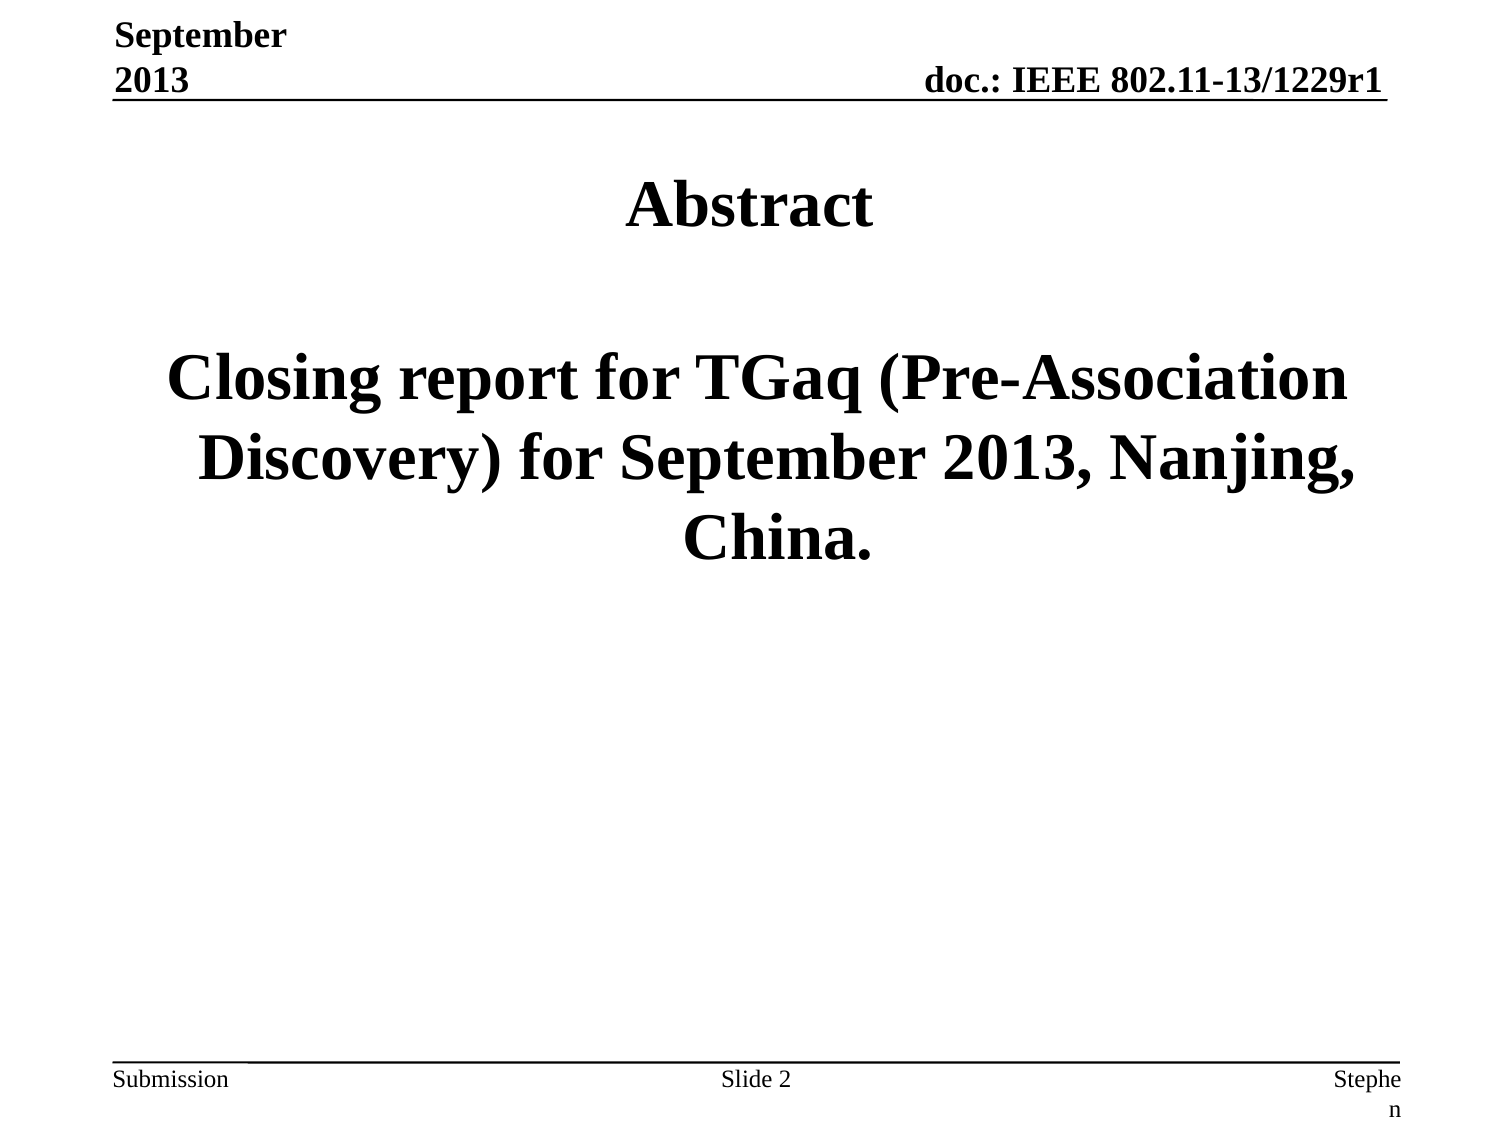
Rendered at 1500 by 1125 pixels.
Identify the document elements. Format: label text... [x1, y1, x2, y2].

footer Stephen McCann, Blackberry [1324, 1061, 1402, 1093]
list Closing report for TGaq (Pre-Association Discovery) for September 2013, Nanjing, China. [112, 324, 1388, 1000]
title Abstract [112, 112, 1388, 288]
slide_number Slide 2 [712, 1061, 800, 1093]
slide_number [114, 54, 290, 101]
